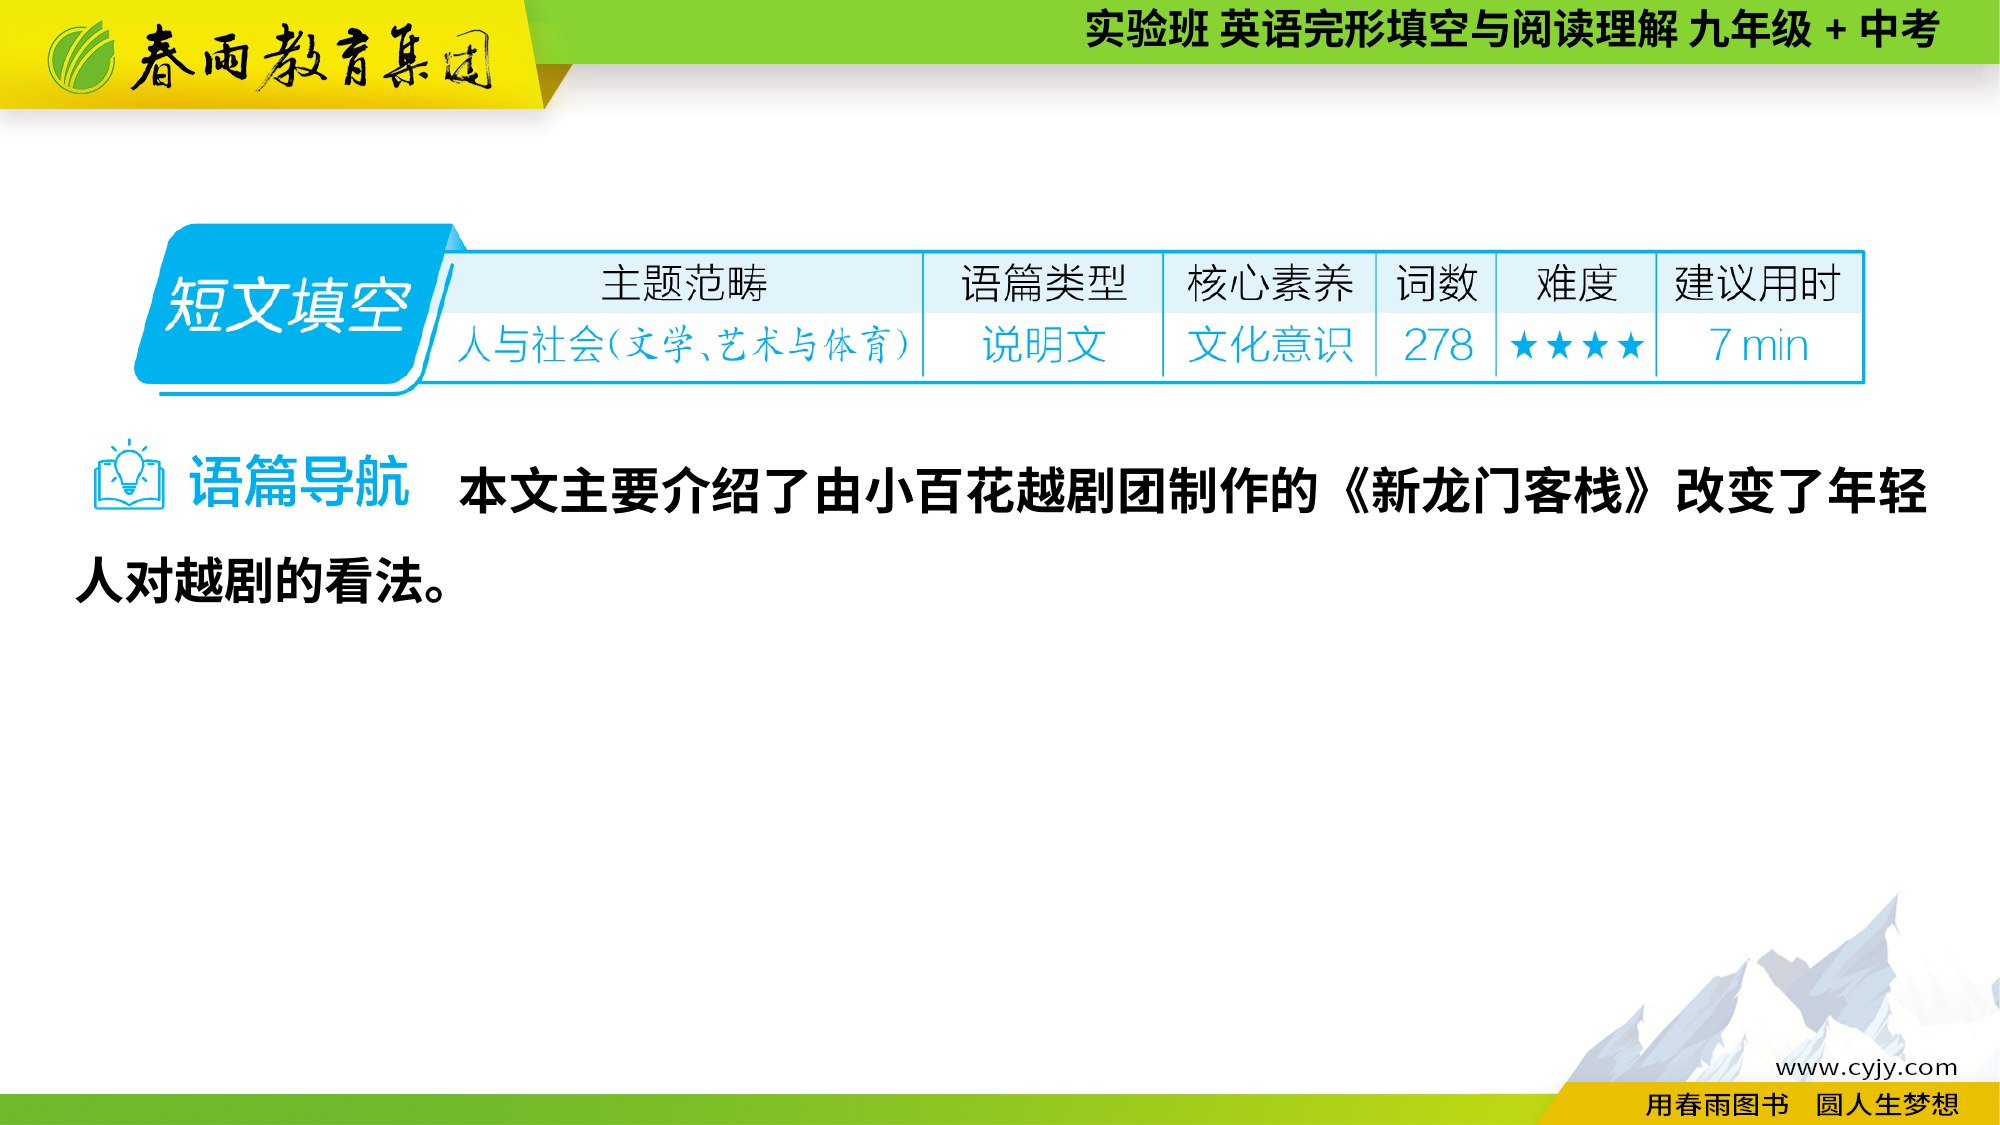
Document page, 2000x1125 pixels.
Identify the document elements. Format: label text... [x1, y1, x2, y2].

picture [0, 0, 2000, 1125]
list 本文主要介绍了由小百花越剧团制作的《新龙门客栈》改变了年轻人对越剧的看法。 [59, 422, 1944, 620]
